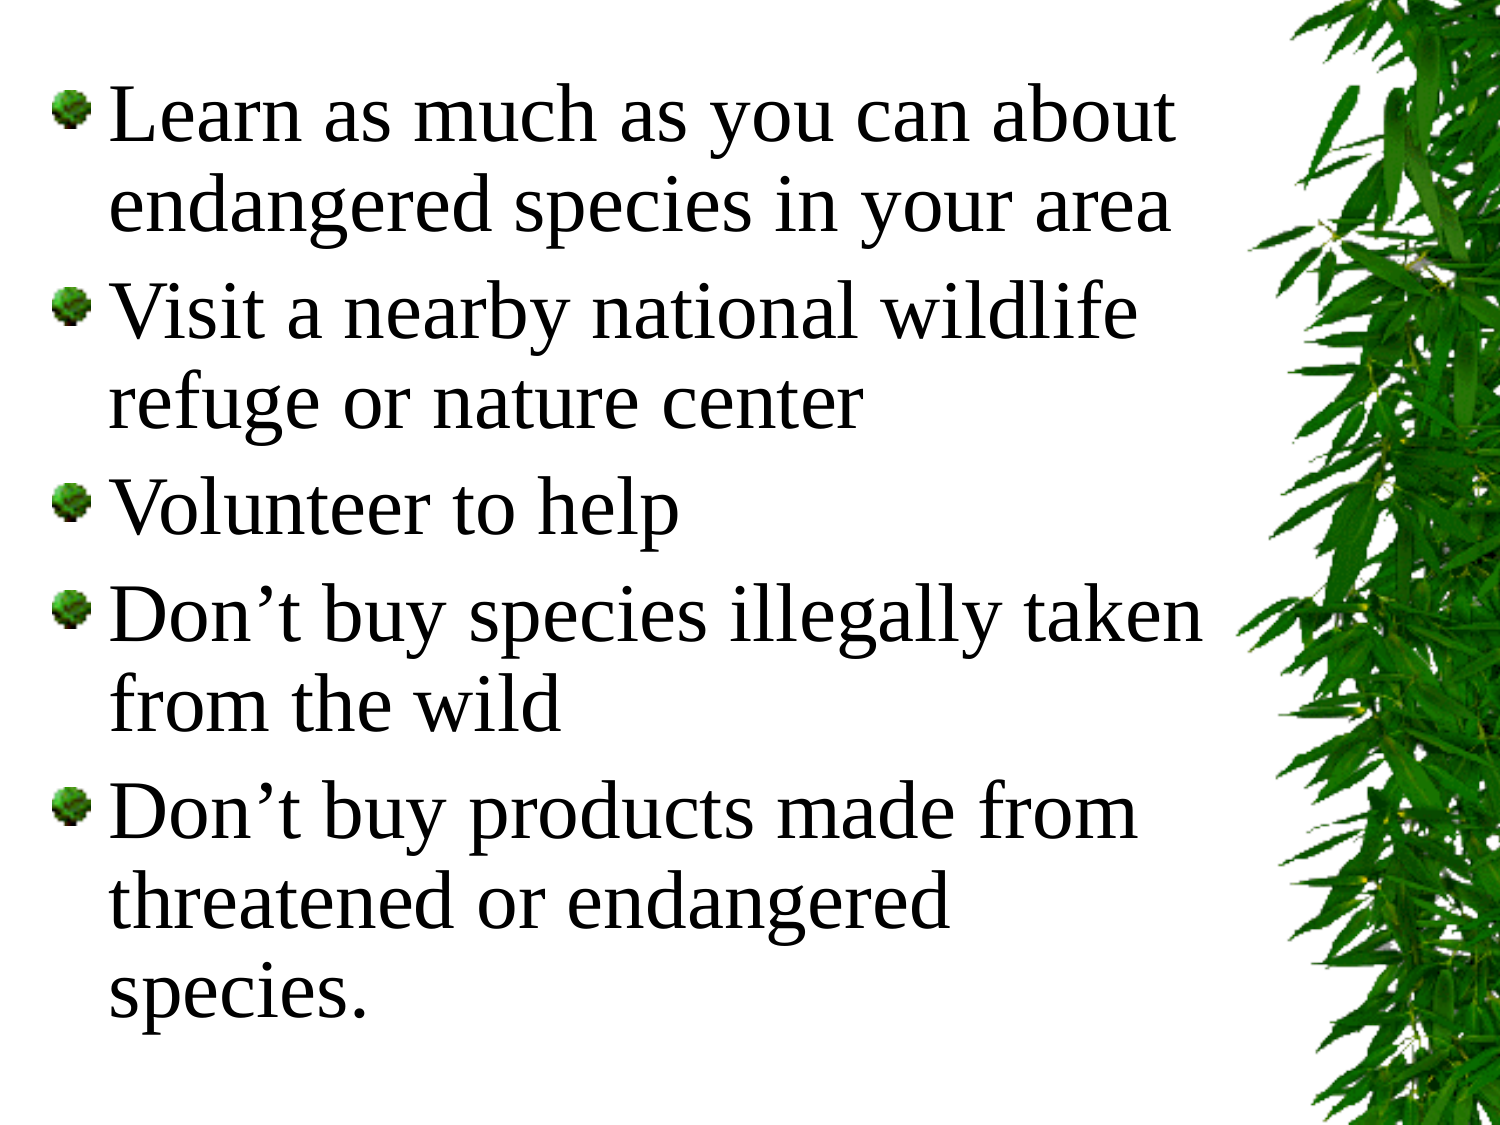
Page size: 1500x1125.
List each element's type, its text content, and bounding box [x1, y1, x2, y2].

picture [52, 90, 91, 129]
picture [52, 590, 91, 629]
picture [1206, 0, 1500, 1125]
picture [52, 287, 91, 326]
picture [52, 483, 91, 522]
list Learn as much as you can about endangered species in your area Visit a nearby national wildlife refuge or nature center Volunteer to help Don’t buy species illegally taken from the wild Don’t buy products made from threatened or endangered species. [37, 62, 1238, 1125]
picture [52, 787, 91, 826]
